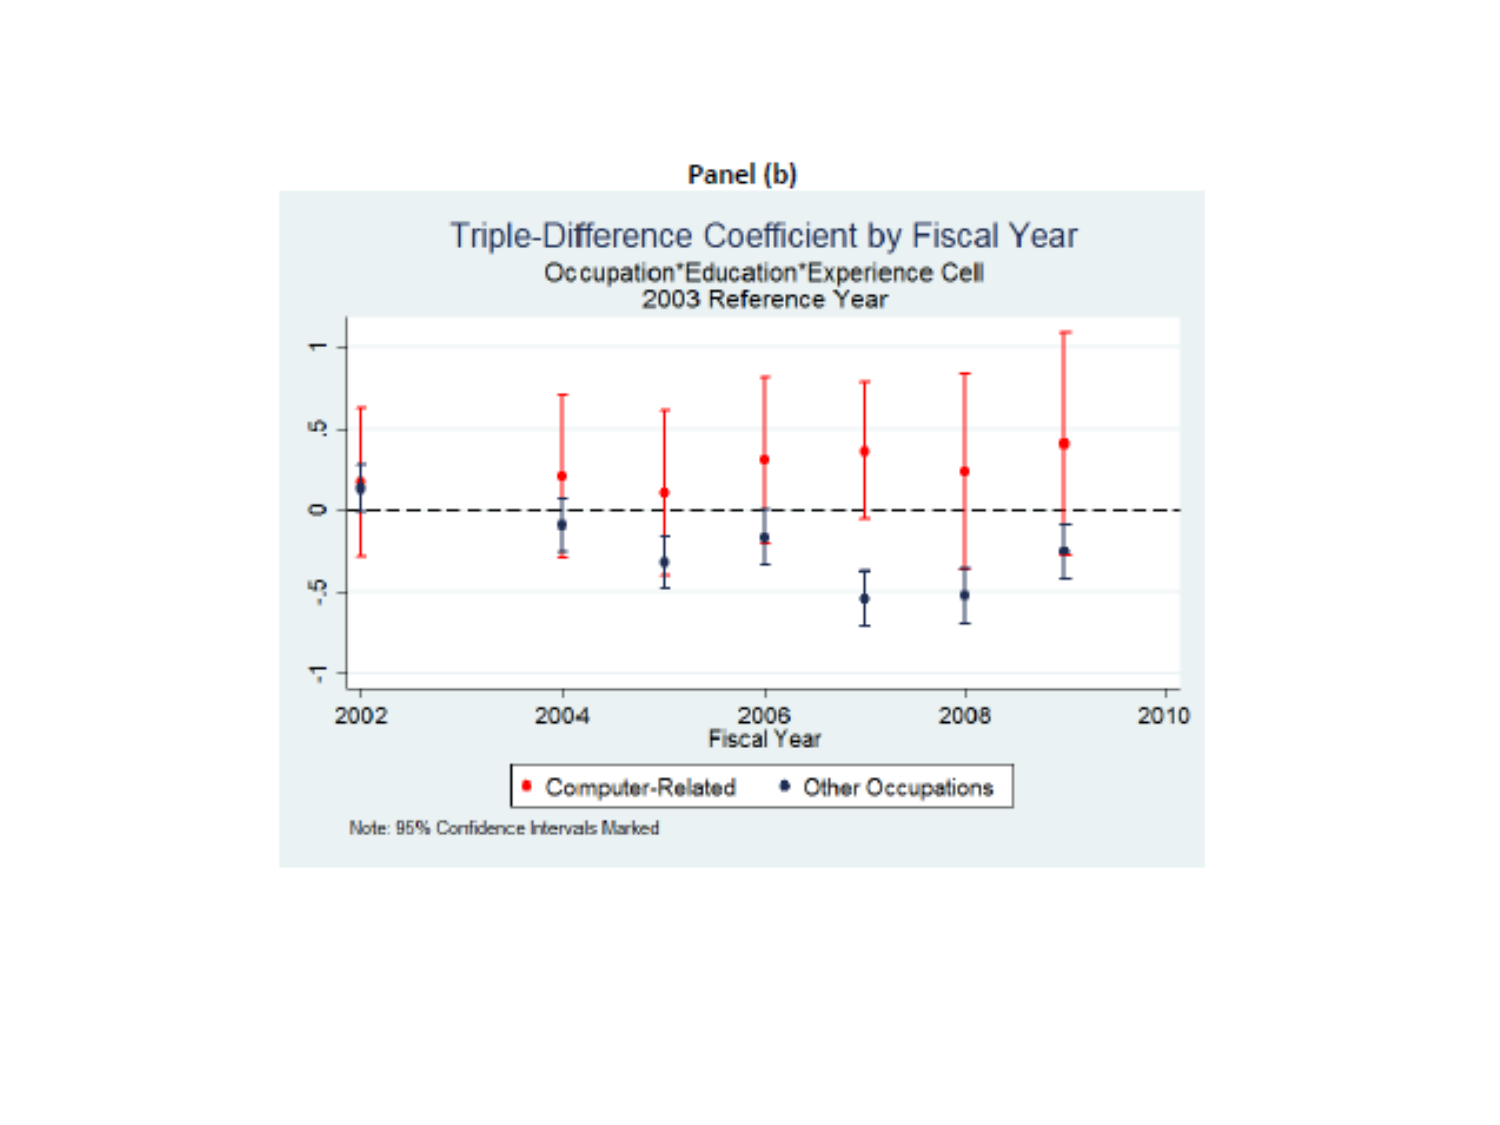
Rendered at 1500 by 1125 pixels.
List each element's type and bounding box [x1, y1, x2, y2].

picture [206, 149, 1288, 913]
